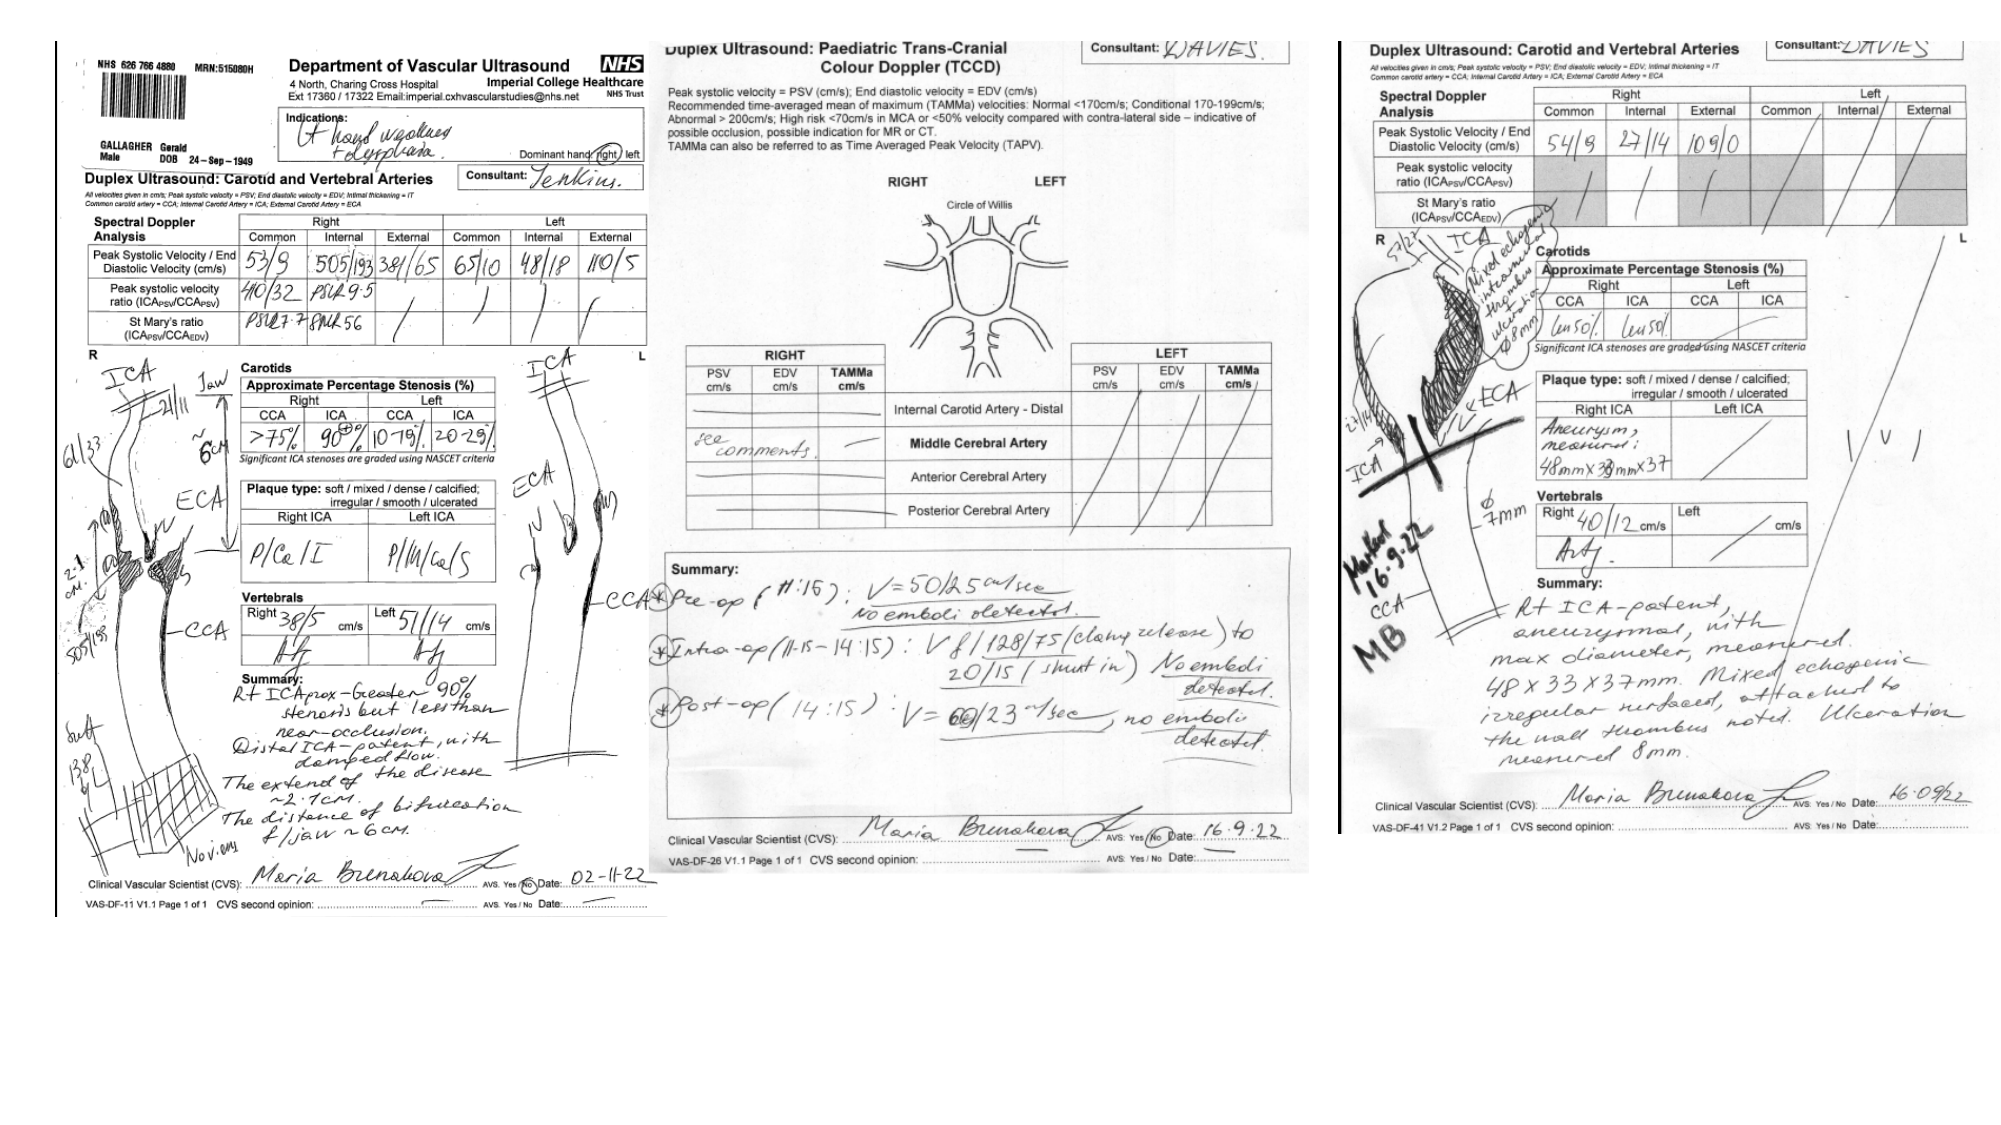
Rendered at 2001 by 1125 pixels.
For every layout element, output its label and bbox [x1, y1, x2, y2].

picture [55, 41, 1309, 917]
picture [1338, 41, 2000, 834]
